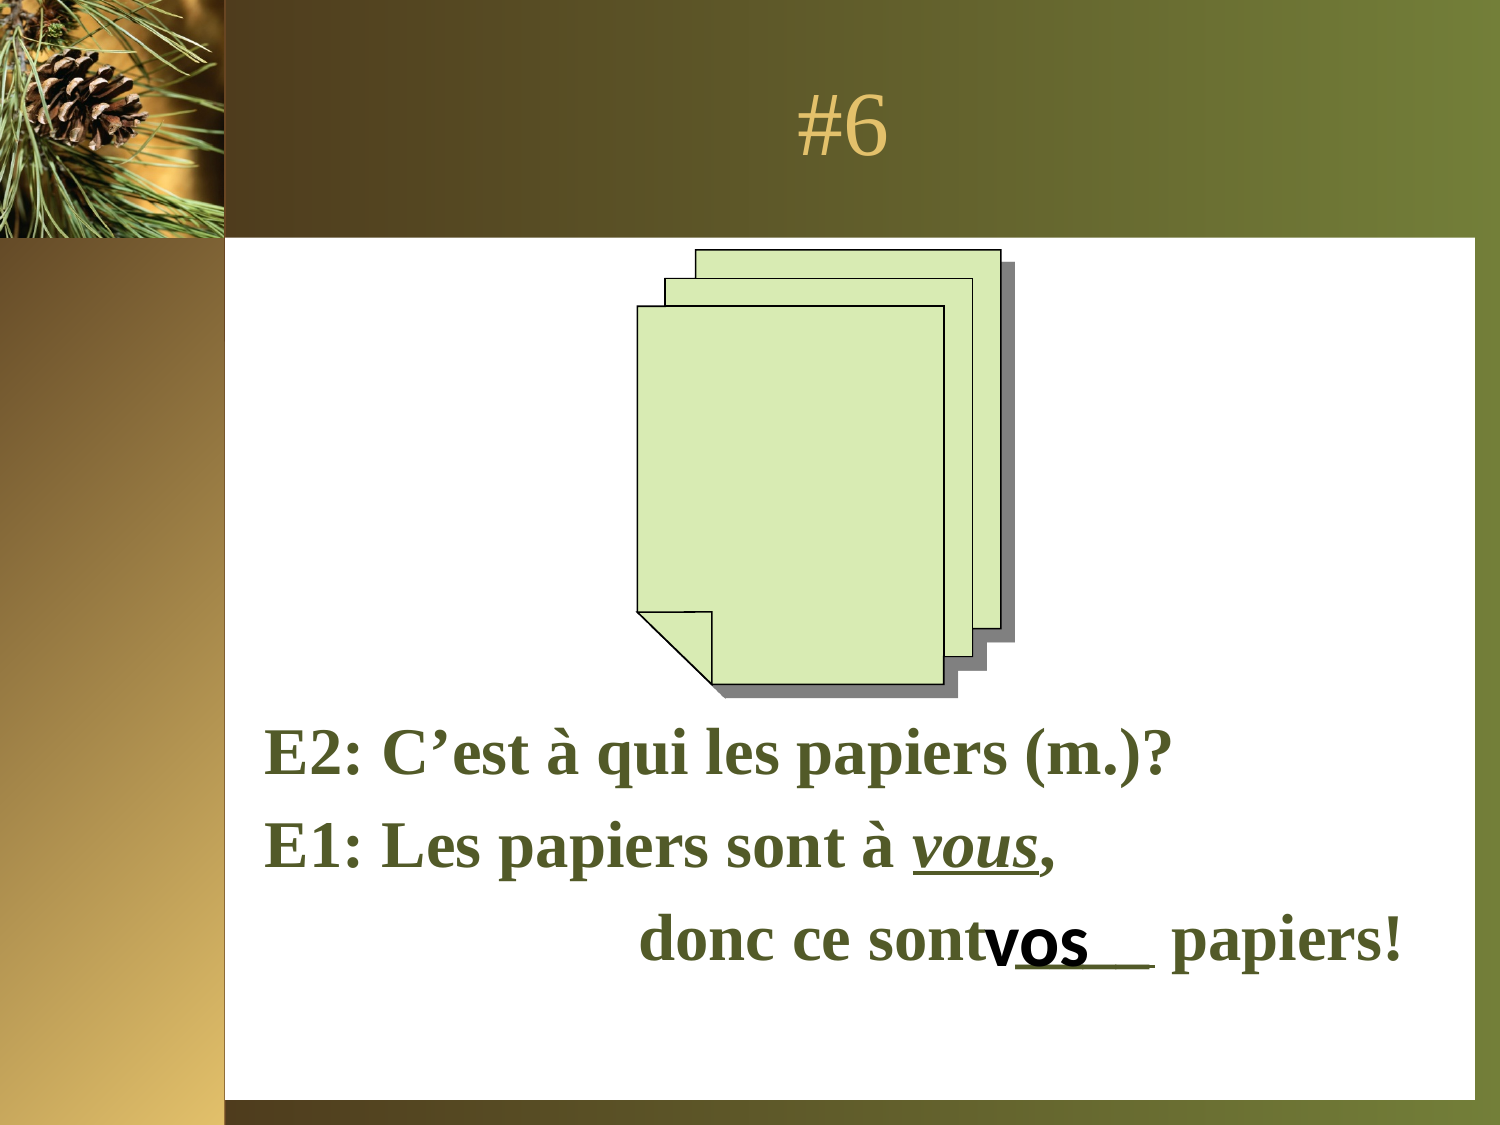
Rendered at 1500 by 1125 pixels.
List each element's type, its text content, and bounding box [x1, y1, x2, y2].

picture [0, 0, 224, 238]
text_box vos [937, 883, 1138, 989]
text_box [637, 249, 1001, 685]
list E2: C’est à qui les papiers (m.)? E1: Les papiers sont à vous, donc ce sont ____ papiers! [249, 699, 1438, 1125]
title #6 [249, 24, 1438, 213]
